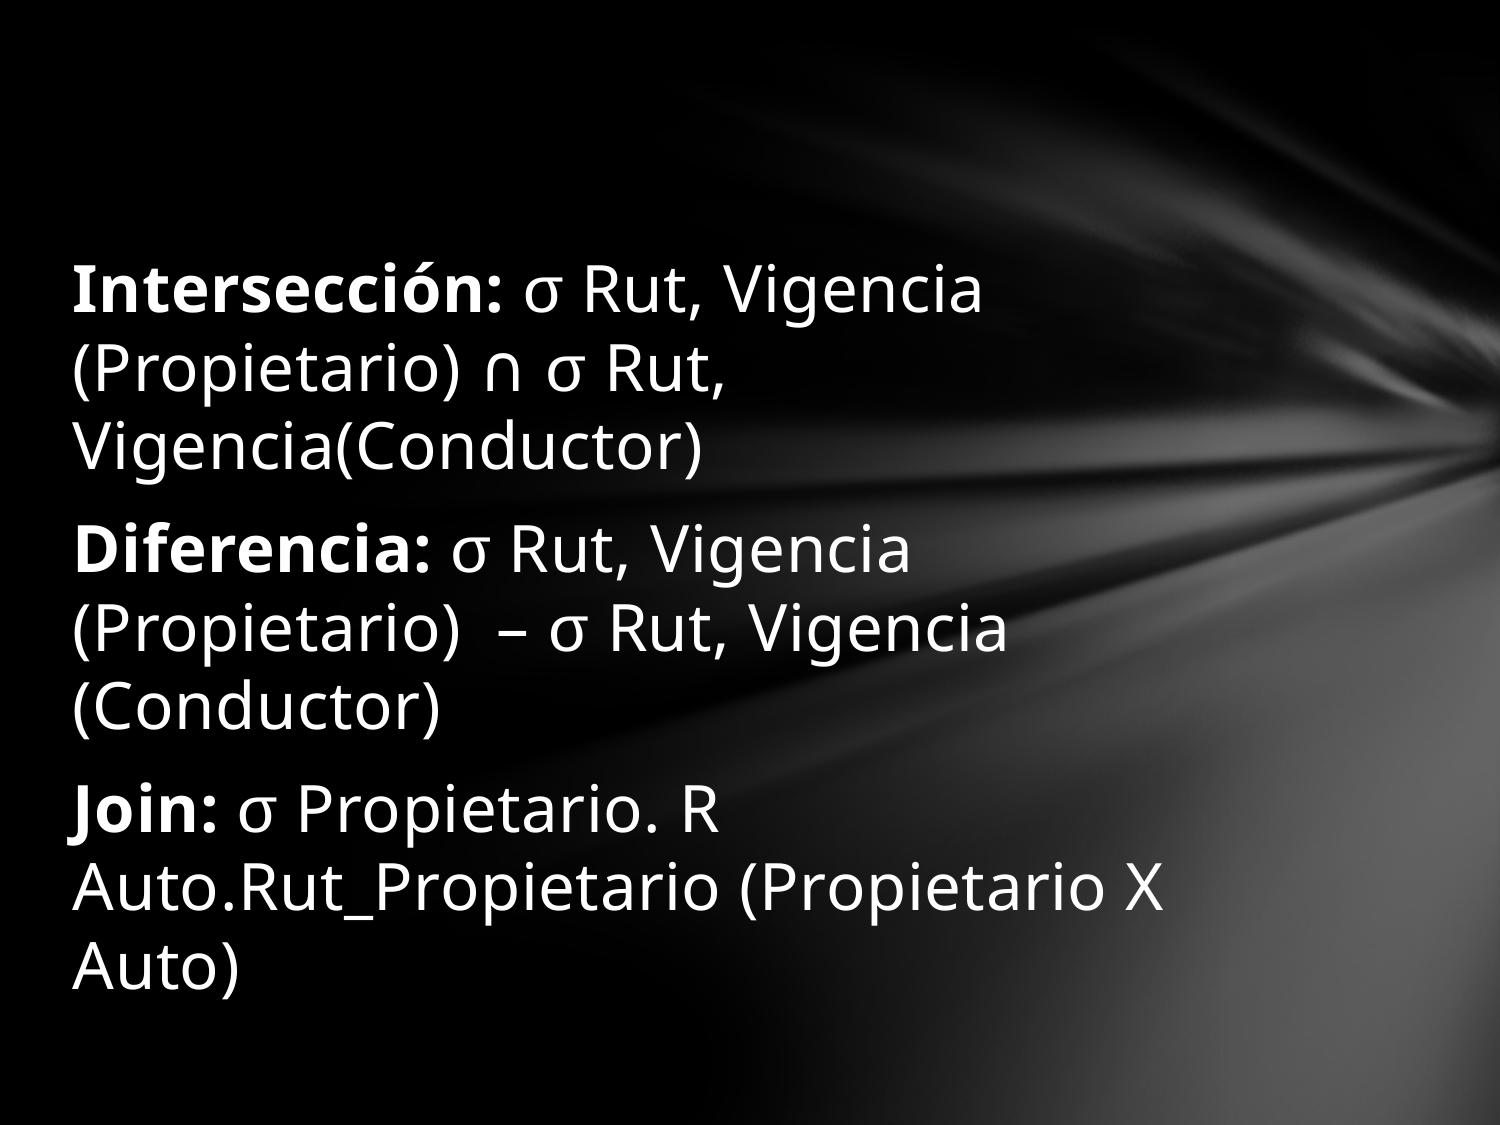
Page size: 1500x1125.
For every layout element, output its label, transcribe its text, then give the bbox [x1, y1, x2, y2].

list Intersección: σ Rut, Vigencia (Propietario) ∩ σ Rut, Vigencia(Conductor) Diferencia: σ Rut, Vigencia (Propietario) – σ Rut, Vigencia (Conductor) Join: σ Propietario. R Auto.Rut_Propietario (Propietario X Auto) [57, 239, 1318, 1015]
